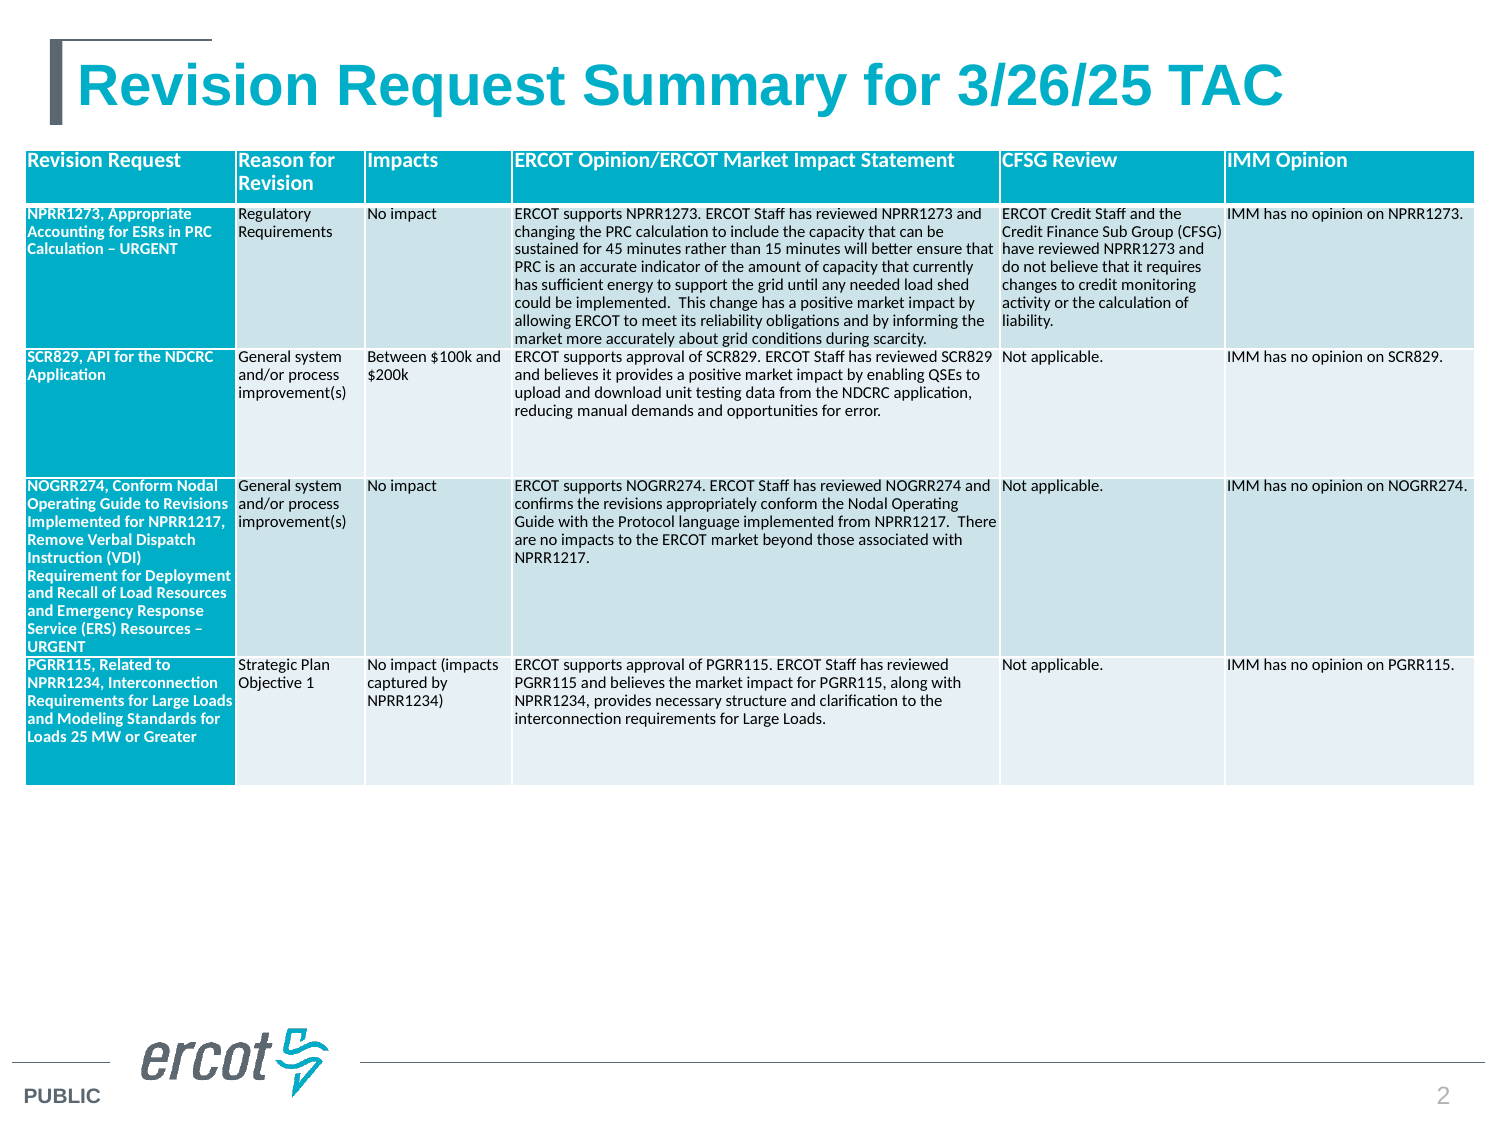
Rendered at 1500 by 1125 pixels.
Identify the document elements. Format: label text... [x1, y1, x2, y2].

table_header CFSG Review [1001, 151, 1224, 203]
table_cell NPRR1273, Appropriate Accounting for ESRs in PRC Calculation – URGENT [26, 208, 235, 348]
table_cell NOGRR274, Conform Nodal Operating Guide to Revisions Implemented for NPRR1217, Remove Verbal Dispatch Instruction (VDI) Requirement for Deployment and Recall of Load Resources and Emergency Response Service (ERS) Resources – URGENT [26, 479, 235, 656]
table_cell Between $100k and $200k [366, 350, 511, 477]
table_cell IMM has no opinion on PGRR115. [1226, 658, 1474, 785]
table_cell No impact (impacts captured by NPRR1234) [366, 658, 511, 785]
table_cell ERCOT supports approval of PGRR115. ERCOT Staff has reviewed PGRR115 and believes the market impact for PGRR115, along with NPRR1234, provides necessary structure and clarification to the interconnection requirements for Large Loads. [513, 658, 999, 785]
table_cell ERCOT supports NOGRR274. ERCOT Staff has reviewed NOGRR274 and confirms the revisions appropriately conform the Nodal Operating Guide with the Protocol language implemented from NPRR1217. There are no impacts to the ERCOT market beyond those associated with NPRR1217. [513, 479, 999, 656]
table_cell General system and/or process improvement(s) [237, 350, 364, 477]
table_cell IMM has no opinion on NPRR1273. [1226, 208, 1474, 348]
table_cell General system and/or process improvement(s) [237, 479, 364, 656]
table_header IMM Opinion [1226, 151, 1474, 203]
table_header Revision Request [26, 151, 235, 203]
table_cell No impact [366, 479, 511, 656]
table_cell ERCOT Credit Staff and the Credit Finance Sub Group (CFSG) have reviewed NPRR1273 and do not believe that it requires changes to credit monitoring activity or the calculation of liability. [1001, 208, 1224, 348]
table_cell ERCOT supports approval of SCR829. ERCOT Staff has reviewed SCR829 and believes it provides a positive market impact by enabling QSEs to upload and download unit testing data from the NDCRC application, reducing manual demands and opportunities for error. [513, 350, 999, 477]
table_cell IMM has no opinion on SCR829. [1226, 350, 1474, 477]
table_cell SCR829, API for the NDCRC Application [26, 350, 235, 477]
table_cell Regulatory Requirements [237, 208, 364, 348]
slide_number 2 [1400, 1076, 1488, 1113]
title Revision Request Summary for 3/26/25 TAC [62, 39, 1463, 125]
table_header Impacts [366, 151, 511, 203]
table_cell PGRR115, Related to NPRR1234, Interconnection Requirements for Large Loads and Modeling Standards for Loads 25 MW or Greater [26, 658, 235, 785]
table_cell IMM has no opinion on NOGRR274. [1226, 479, 1474, 656]
table_cell Not applicable. [1001, 658, 1224, 785]
table_cell Strategic Plan Objective 1 [237, 658, 364, 785]
picture [137, 1024, 332, 1100]
table_cell Not applicable. [1001, 479, 1224, 656]
table_header Reason for Revision [237, 151, 364, 203]
table_cell ERCOT supports NPRR1273. ERCOT Staff has reviewed NPRR1273 and changing the PRC calculation to include the capacity that can be sustained for 45 minutes rather than 15 minutes will better ensure that PRC is an accurate indicator of the amount of capacity that currently has sufficient energy to support the grid until any needed load shed could be implemented. This change has a positive market impact by allowing ERCOT to meet its reliability obligations and by informing the market more accurately about grid conditions during scarcity. [513, 208, 999, 348]
table_cell Not applicable. [1001, 350, 1224, 477]
table_header ERCOT Opinion/ERCOT Market Impact Statement [513, 151, 999, 203]
table_cell No impact [366, 208, 511, 348]
